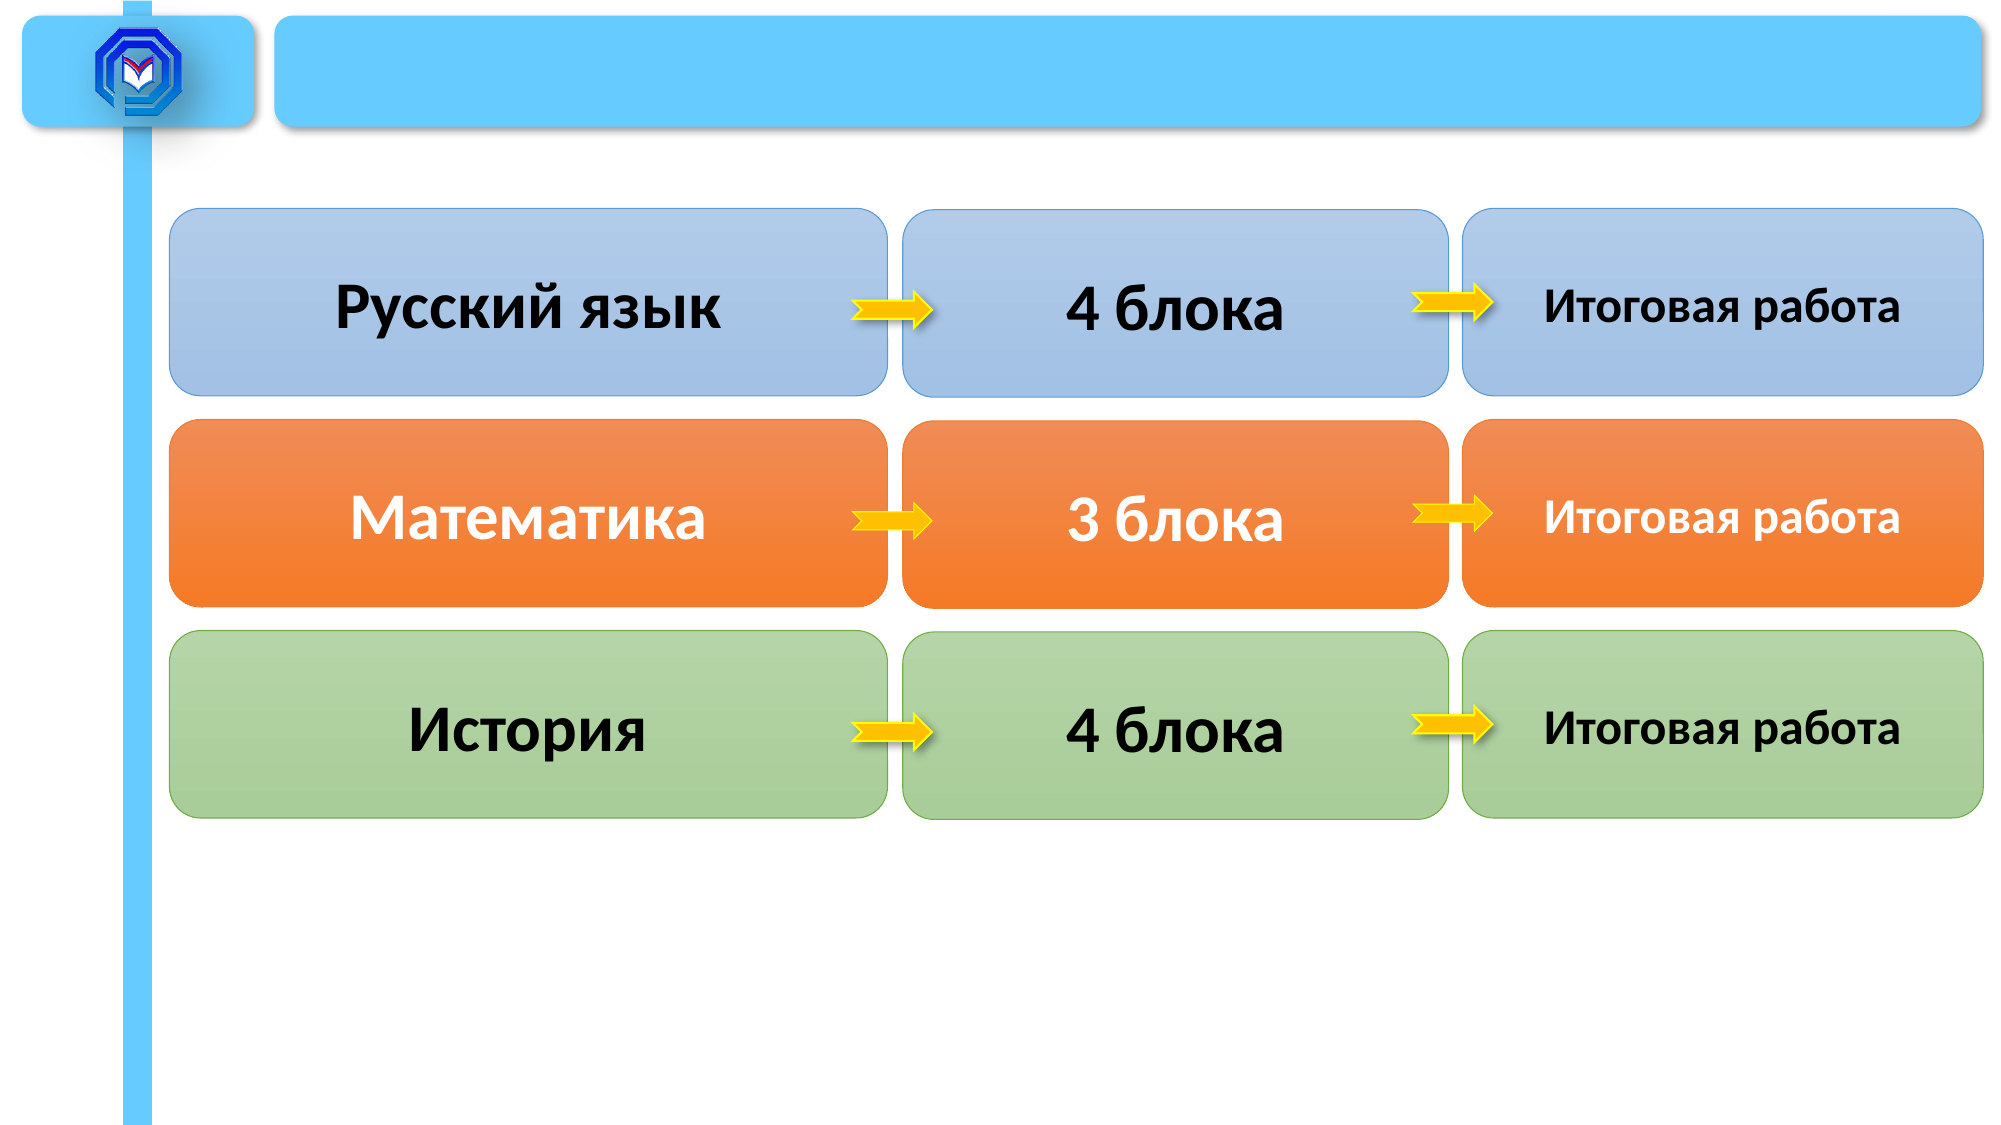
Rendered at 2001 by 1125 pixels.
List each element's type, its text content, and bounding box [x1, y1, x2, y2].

text_box [850, 711, 934, 753]
picture [91, 23, 186, 119]
text_box 3 блока [902, 420, 1450, 609]
text_box Итоговая работа [1461, 629, 1984, 819]
text_box 4 блока [902, 631, 1450, 820]
text_box [1411, 493, 1494, 533]
text_box Русский язык [168, 207, 889, 397]
text_box [850, 289, 934, 331]
text_box [851, 501, 933, 541]
text_box [1410, 281, 1494, 323]
text_box Итоговая работа [1461, 207, 1984, 397]
text_box История [168, 629, 889, 819]
text_box 4 блока [902, 209, 1450, 398]
text_box [1410, 703, 1494, 745]
text_box Итоговая работа [1461, 418, 1984, 608]
text_box Математика [168, 418, 889, 608]
